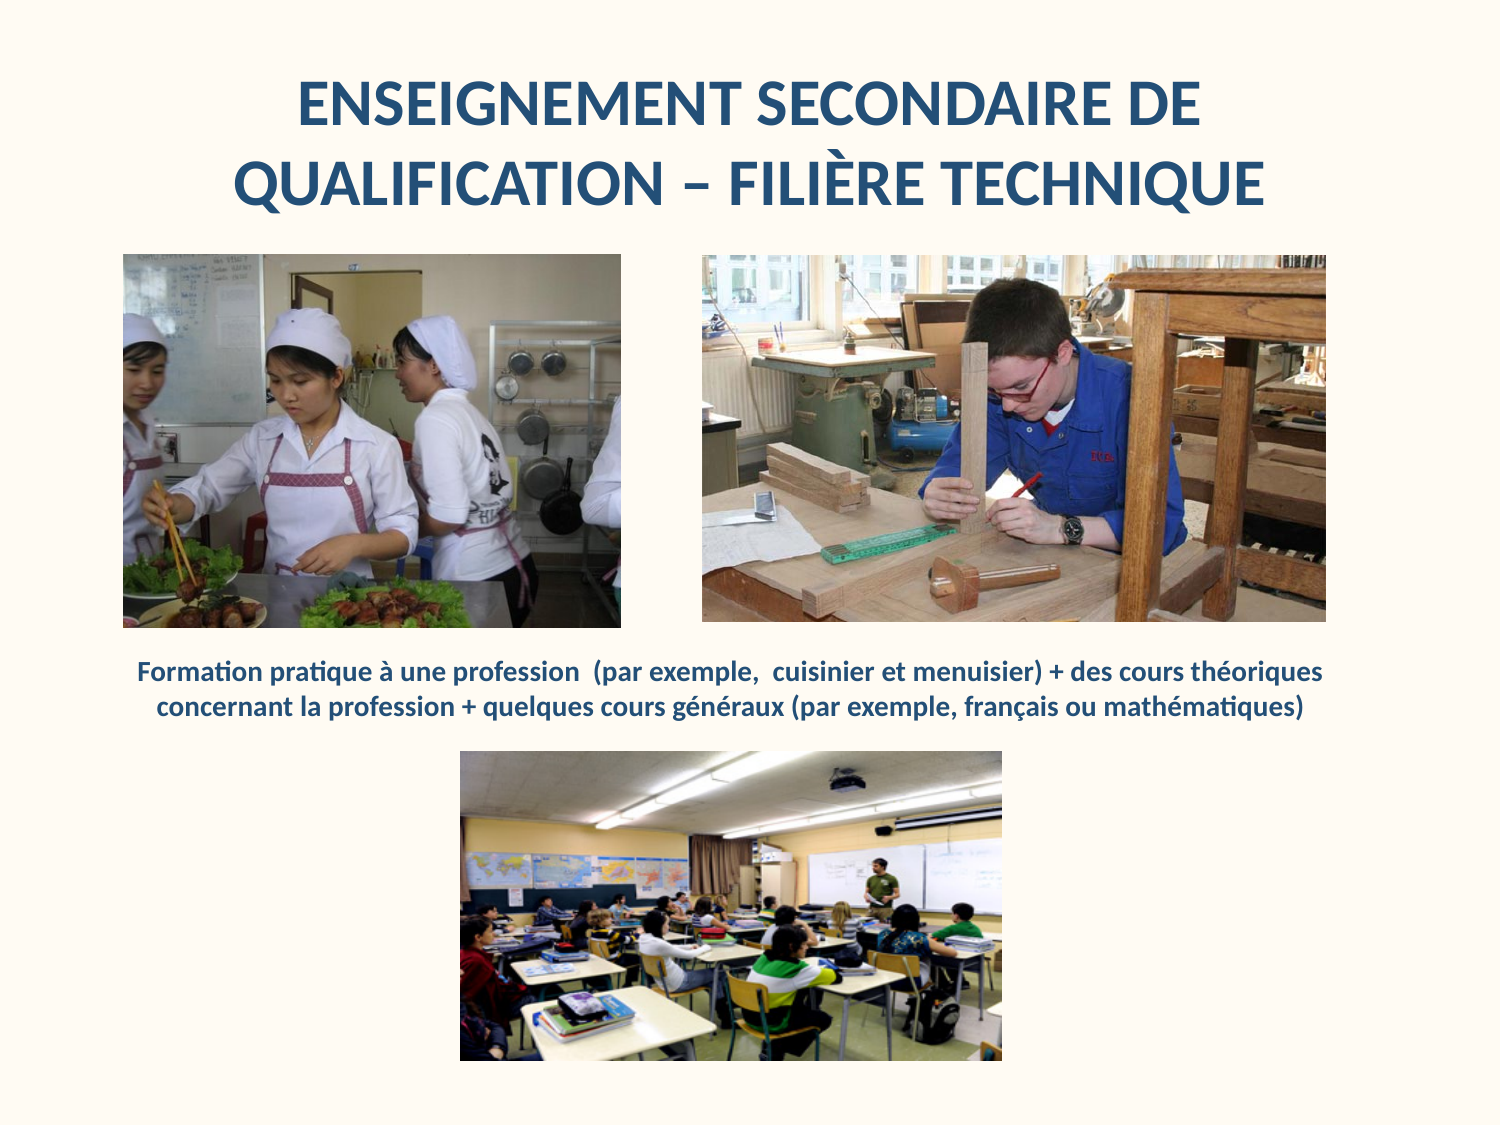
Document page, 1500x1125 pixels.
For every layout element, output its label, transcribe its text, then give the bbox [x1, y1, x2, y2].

text_box Formation pratique à une profession (par exemple, cuisinier et menuisier) + des cours théoriques concernant la profession + quelques cours généraux (par exemple, français ou mathématiques) [122, 645, 1340, 730]
picture [460, 751, 1002, 1061]
title ENSEIGNEMENT SECONDAIRE DE QUALIFICATION – FILIÈRE TECHNIQUE [75, 45, 1425, 233]
picture [702, 255, 1326, 622]
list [123, 253, 621, 628]
